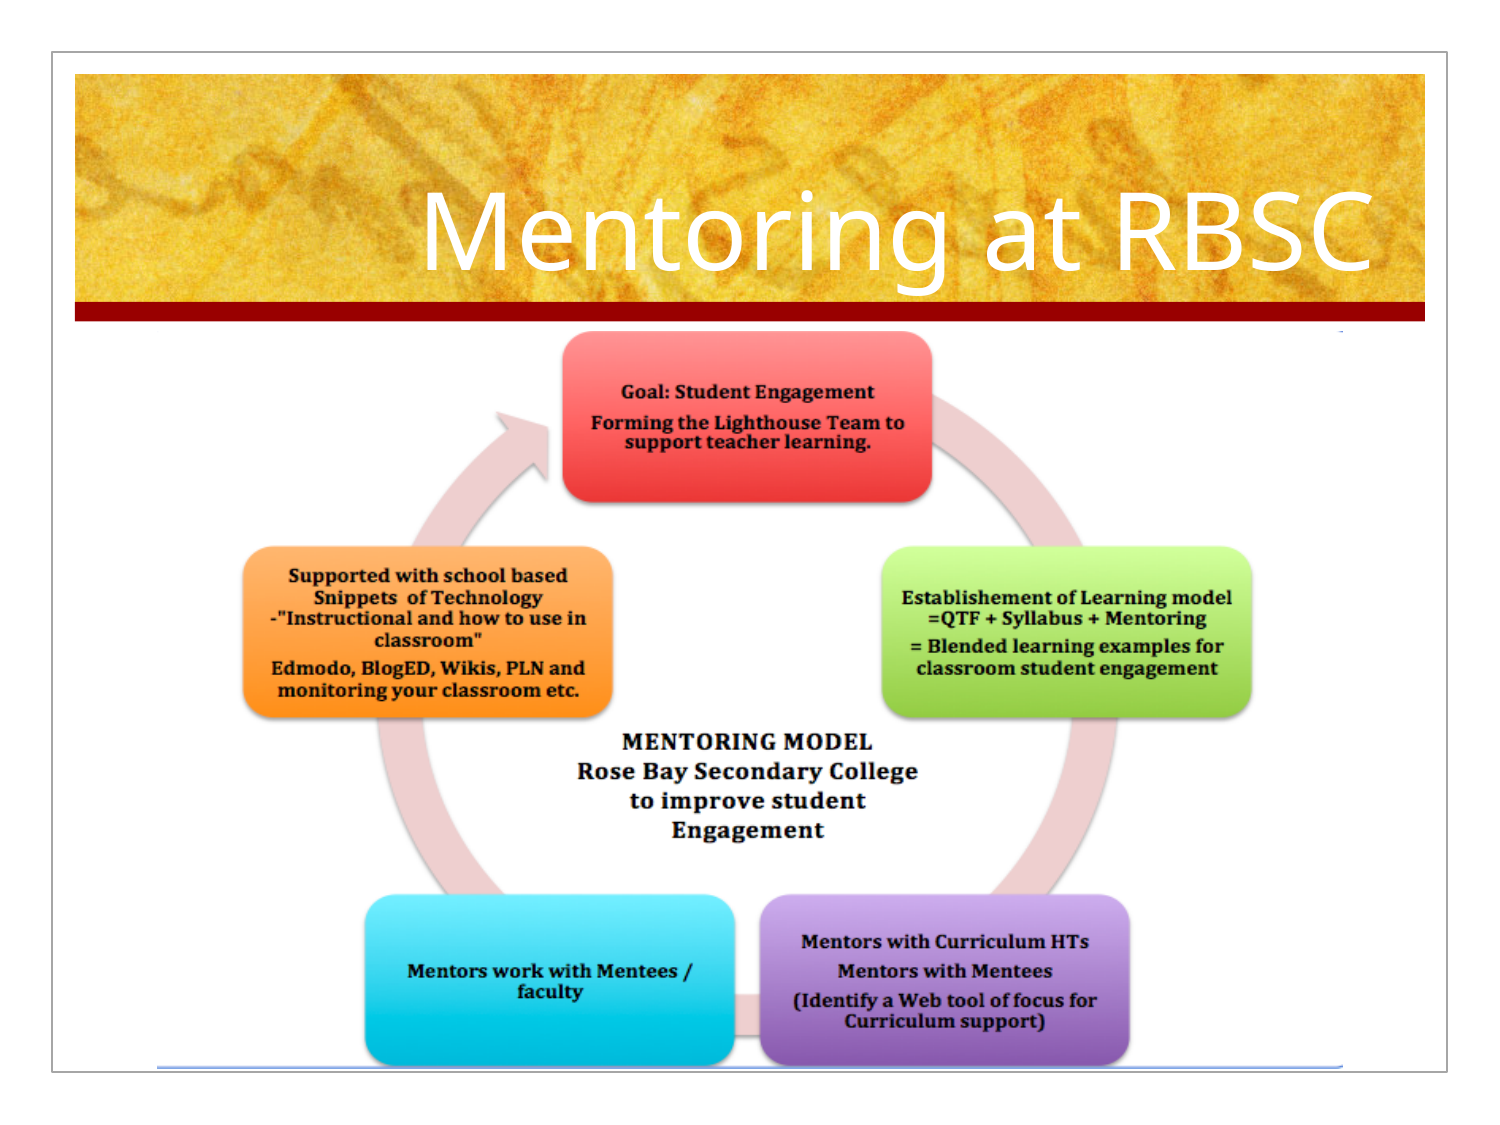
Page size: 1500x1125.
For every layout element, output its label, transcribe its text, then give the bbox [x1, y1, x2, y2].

picture [75, 74, 1425, 301]
title Mentoring at RBSC [108, 74, 1392, 292]
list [107, 330, 1393, 1070]
